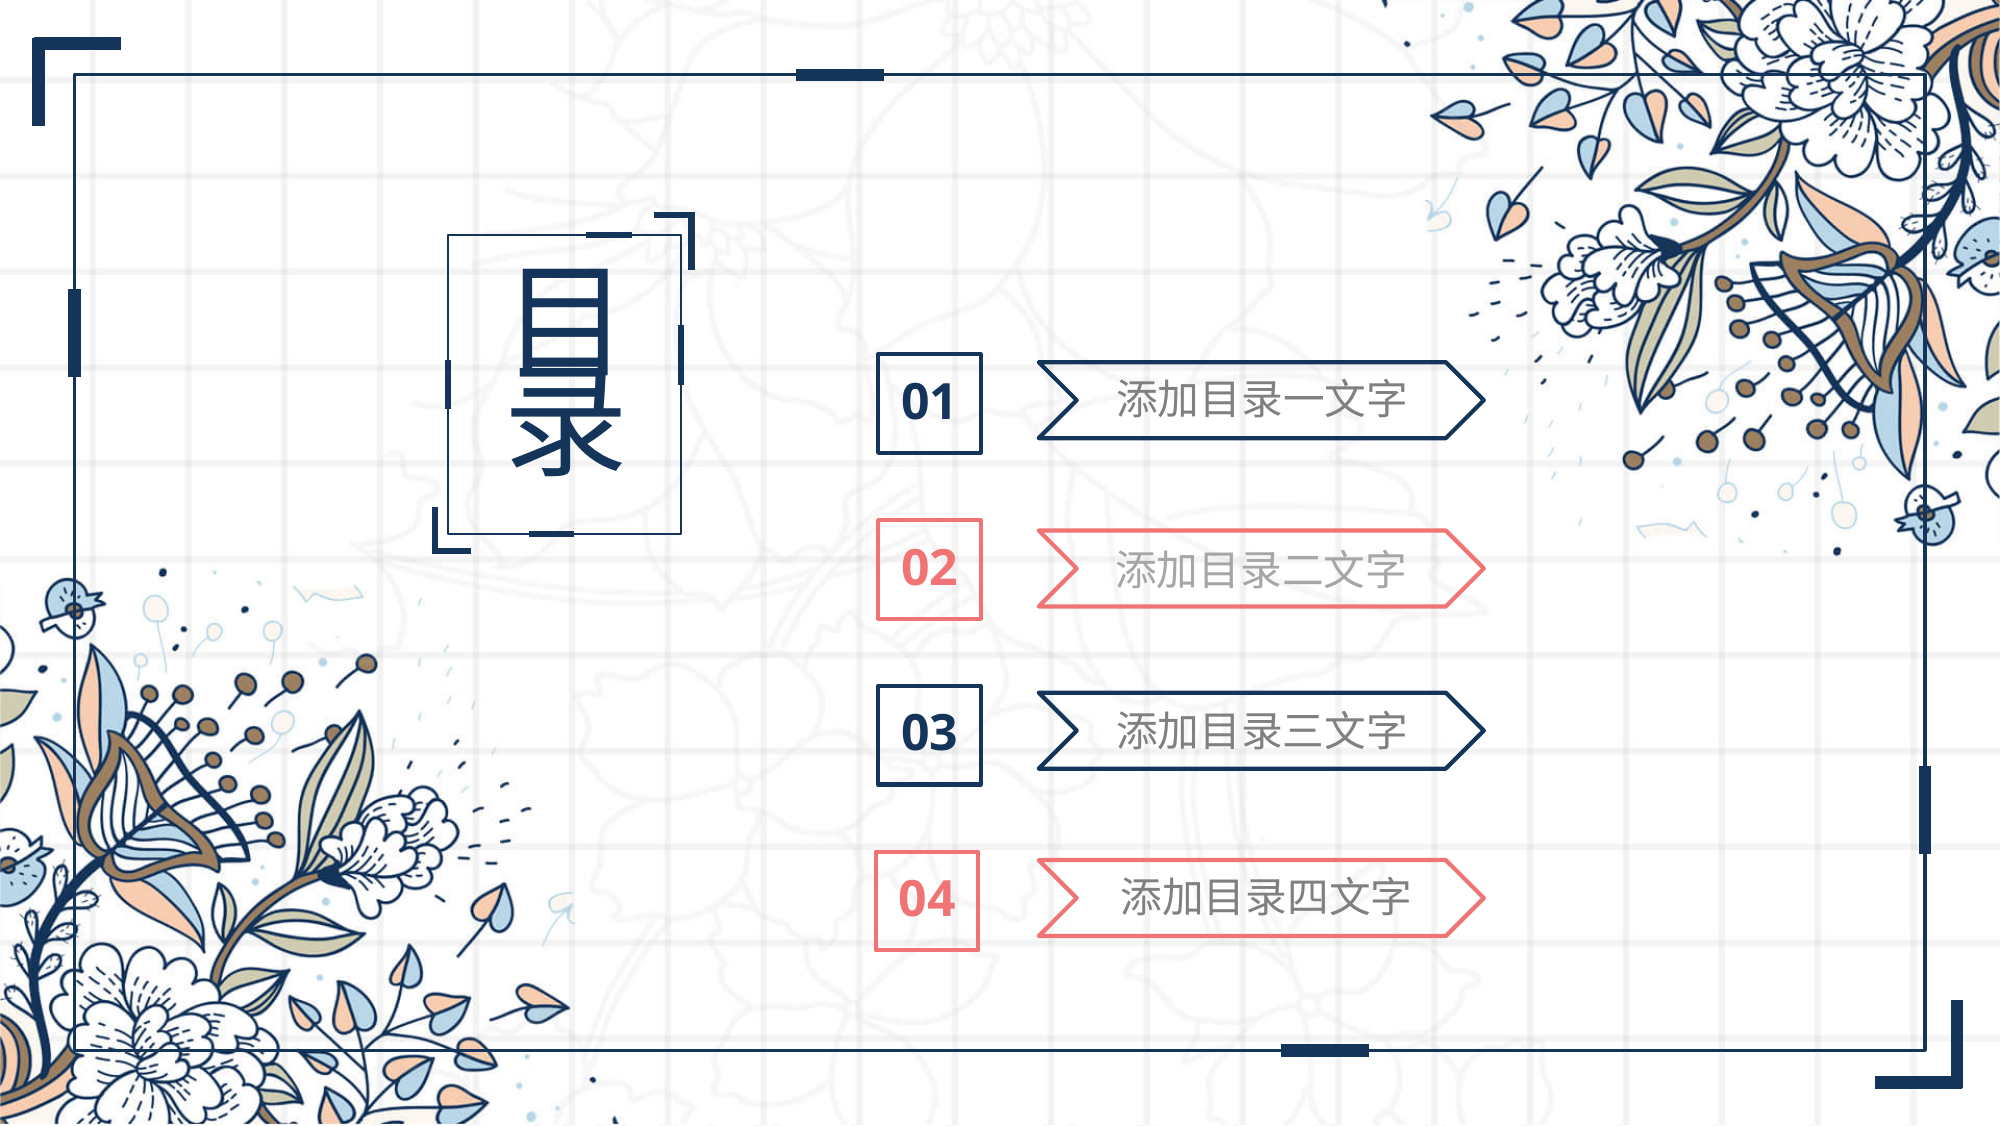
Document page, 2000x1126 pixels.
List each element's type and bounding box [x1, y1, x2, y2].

text_box [1038, 361, 1485, 937]
text_box [33, 37, 122, 127]
text_box [1874, 999, 1963, 1088]
text_box [877, 354, 981, 453]
text_box [877, 685, 981, 785]
picture [0, 0, 2000, 1126]
text_box [875, 851, 979, 951]
text_box [877, 519, 981, 619]
text_box [392, 251, 734, 515]
